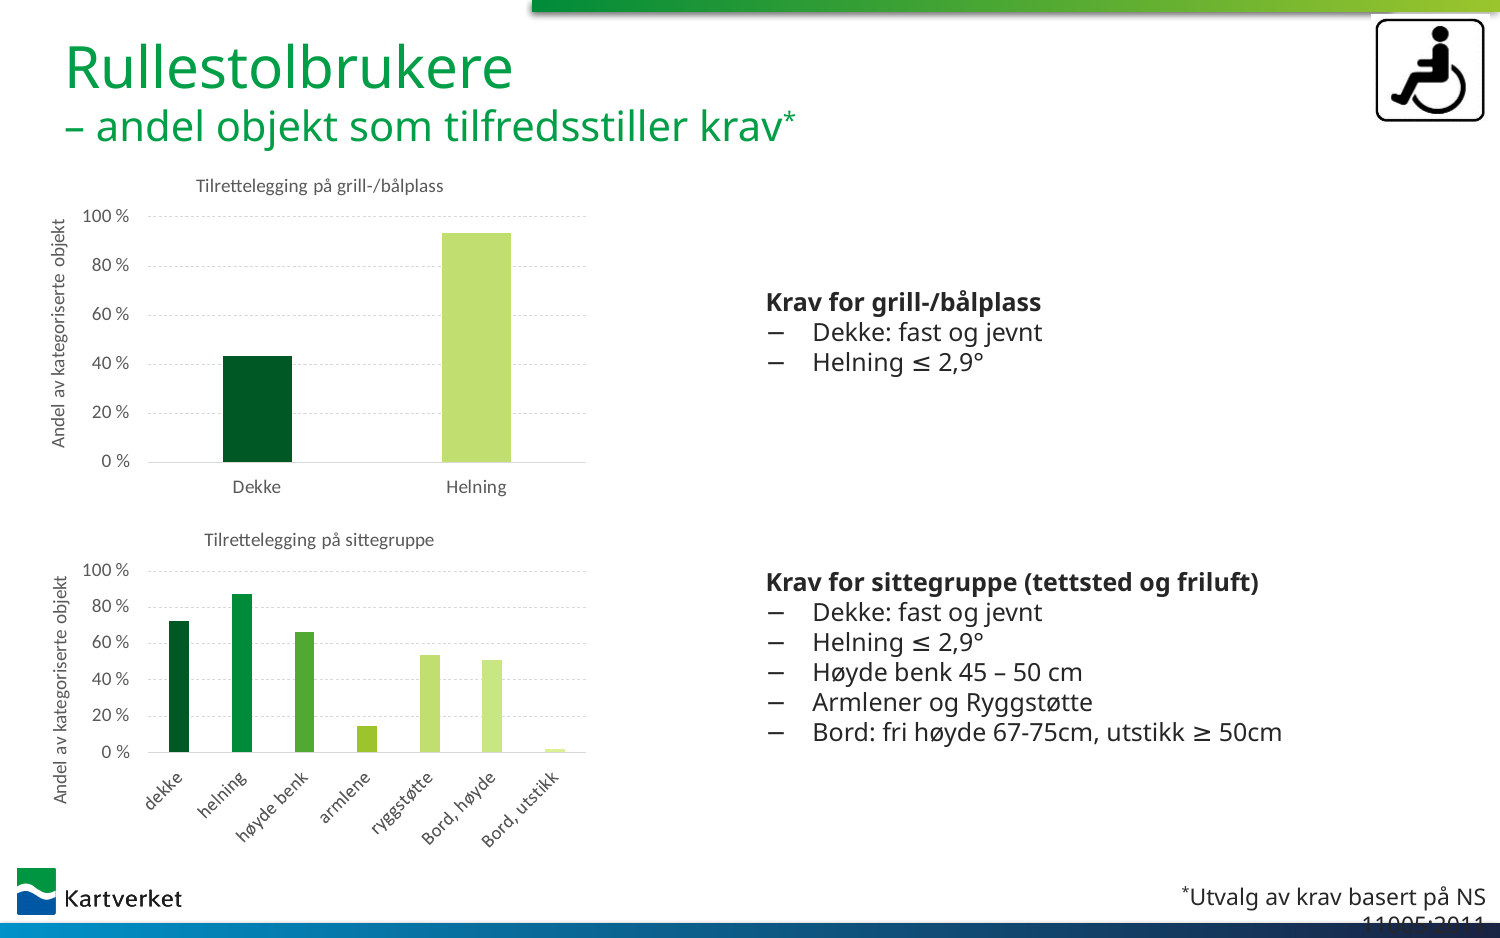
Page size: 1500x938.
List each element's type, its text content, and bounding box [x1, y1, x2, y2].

picture [41, 166, 597, 505]
text_box Krav for sittegruppe (tettsted og friluft) Dekke: fast og jevnt Helning ≤ 2,9° Høyde benk 45 – 50 cm Armlener og Ryggstøtte Bord: fri høyde 67-75cm, utstikk ≥ 50cm [750, 559, 1500, 754]
text_box Rullestolbrukere – andel objekt som tilfredsstiller krav* [49, 14, 1431, 158]
picture [1371, 13, 1491, 127]
picture [41, 520, 597, 859]
text_box Krav for grill-/bålplass Dekke: fast og jevnt Helning ≤ 2,9° [750, 279, 1452, 384]
text_box *Utvalg av krav basert på NS 11005:2011 [1068, 873, 1500, 938]
